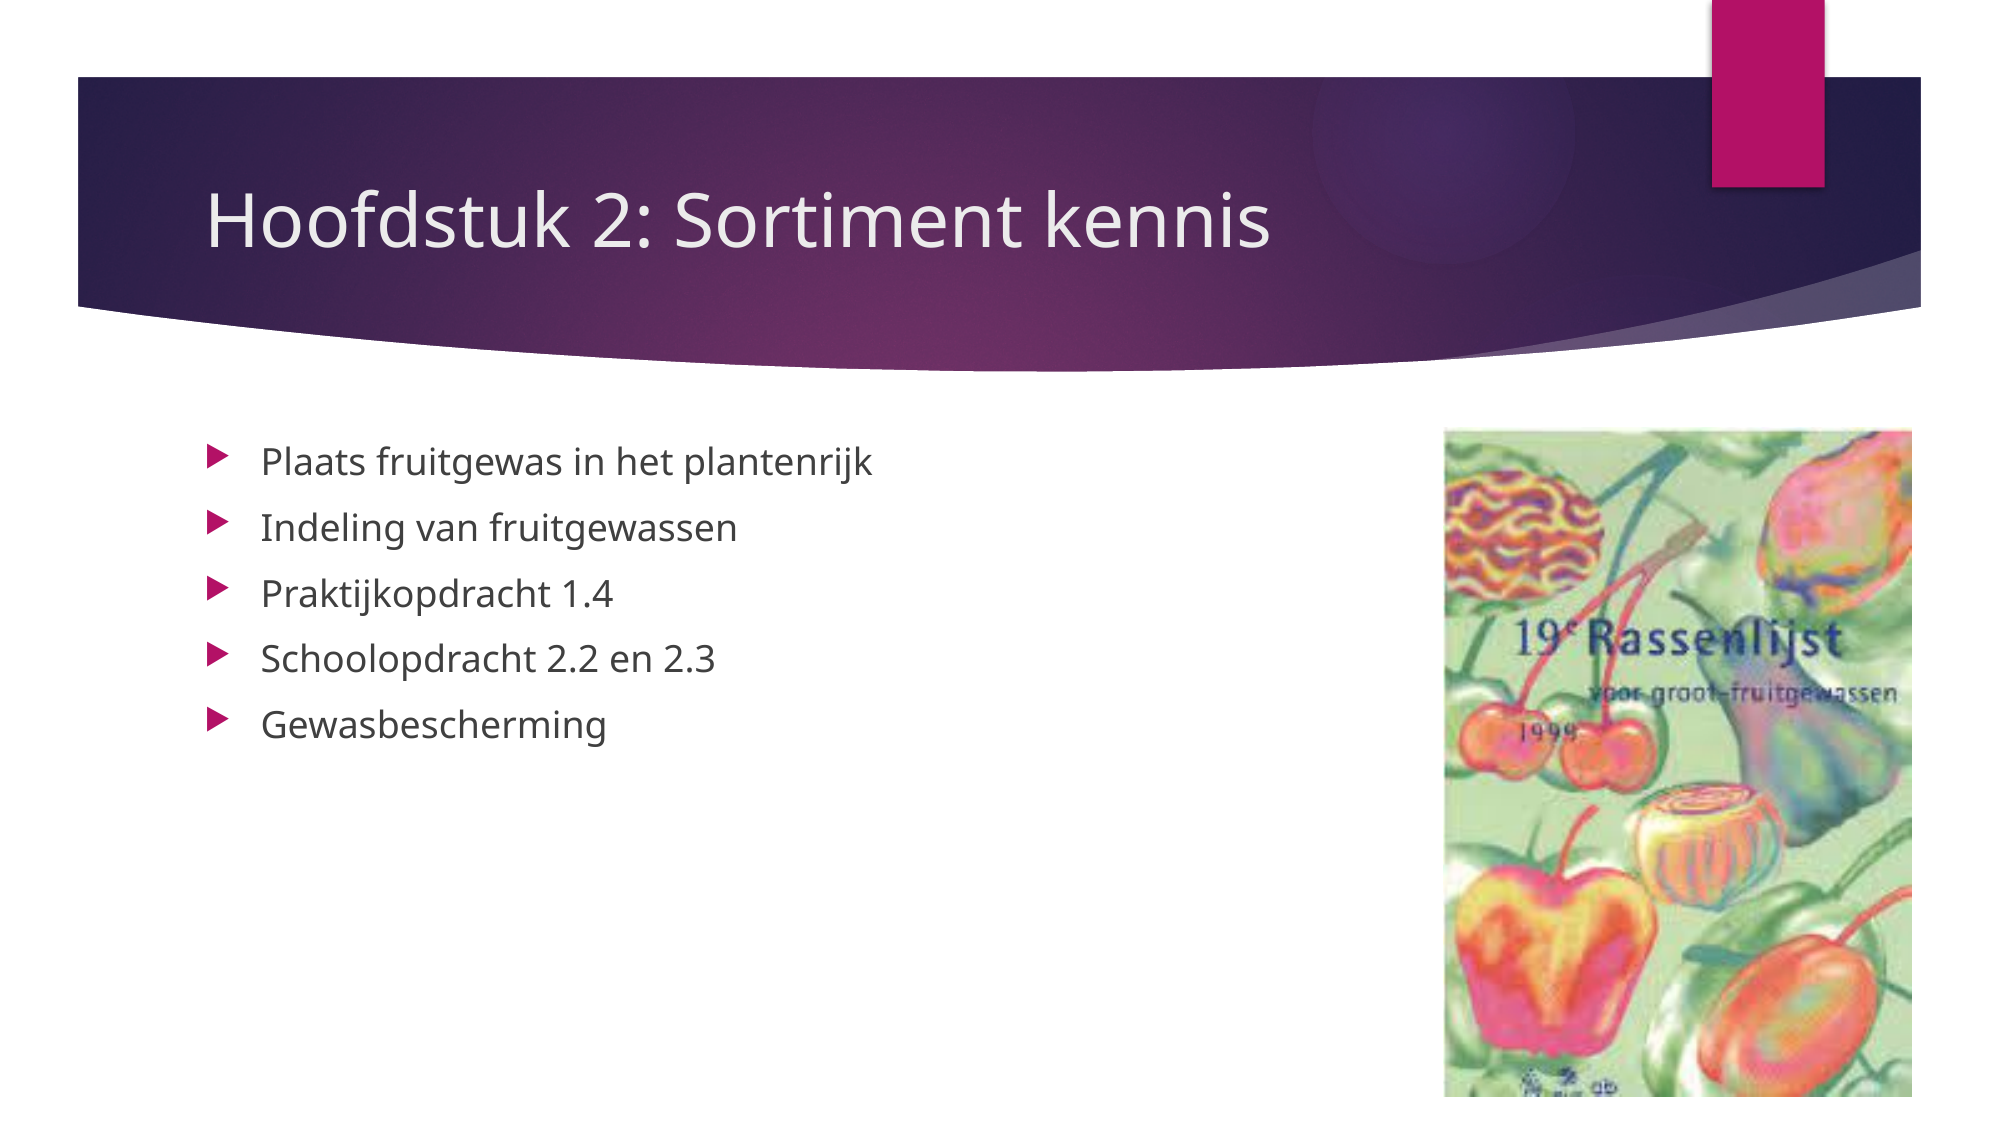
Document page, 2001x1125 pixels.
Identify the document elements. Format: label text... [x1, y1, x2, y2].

picture [1443, 426, 1913, 1098]
title Hoofdstuk 2: Sortiment kennis [189, 159, 1627, 276]
list Plaats fruitgewas in het plantenrijk Indeling van fruitgewassen Praktijkopdracht 1.4 Schoolopdracht 2.2 en 2.3 Gewasbescherming [189, 430, 1183, 1028]
